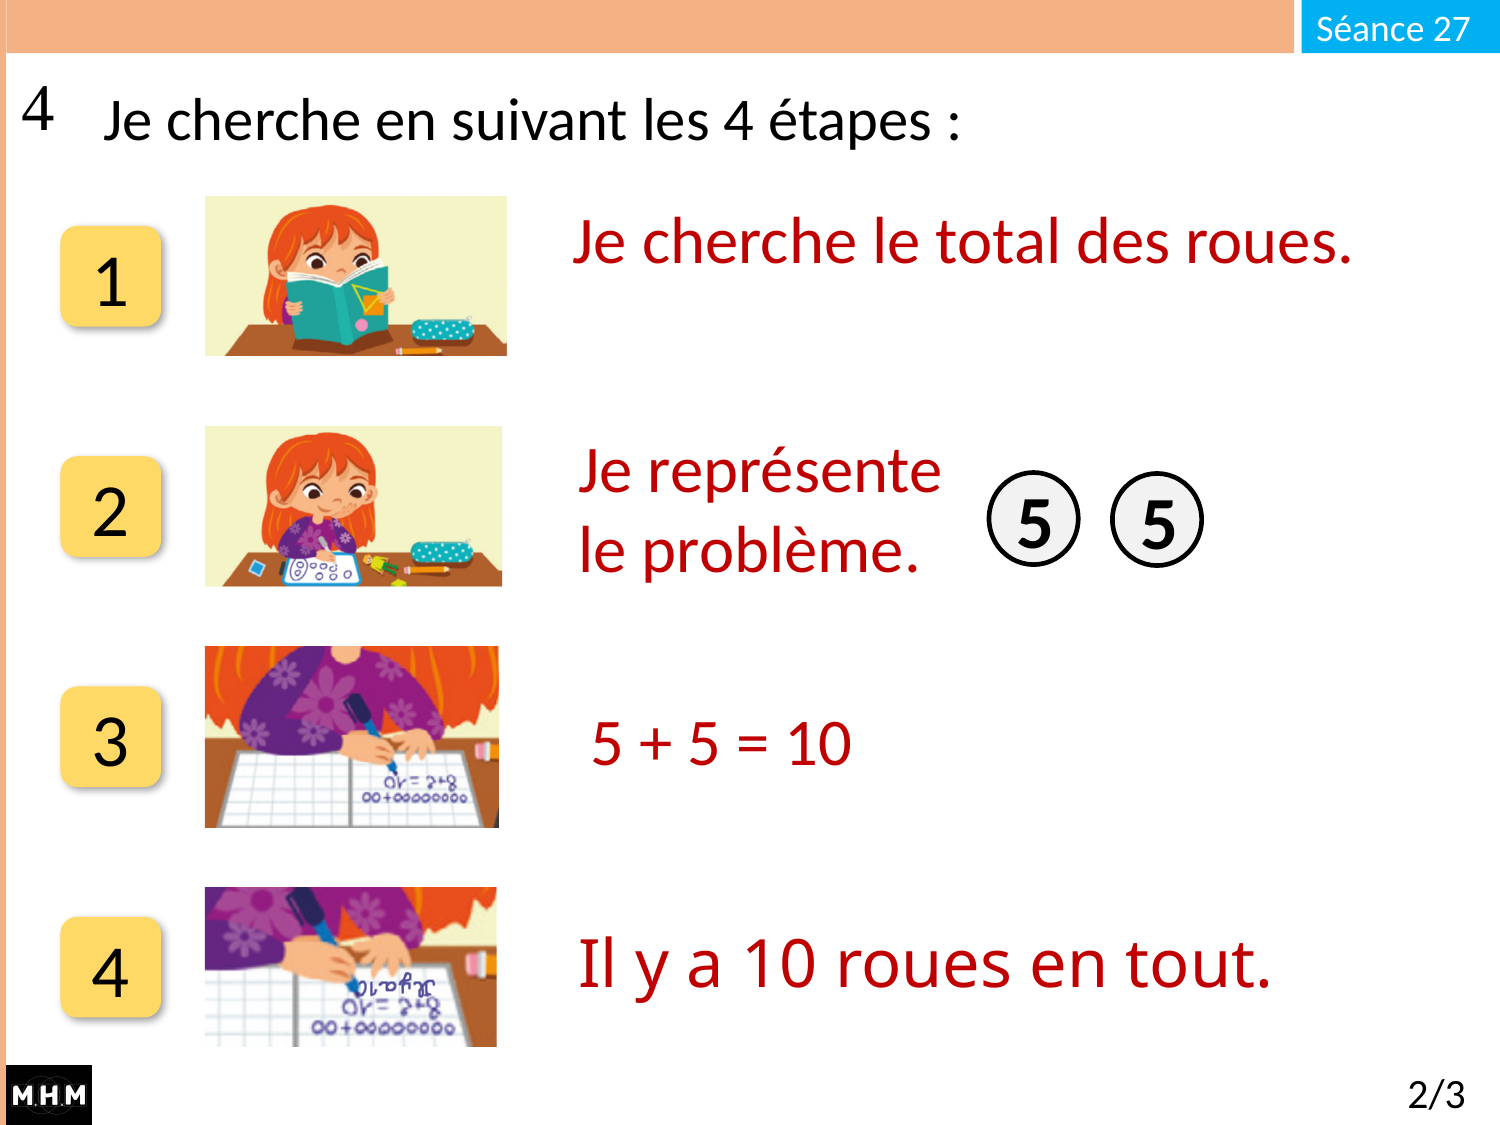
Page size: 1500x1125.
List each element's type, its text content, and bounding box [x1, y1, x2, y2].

text_box 1 [59, 224, 163, 328]
text_box Je représente le problème. [563, 418, 1415, 593]
picture [204, 646, 499, 828]
text_box Je cherche le total des roues. [558, 189, 1458, 285]
text_box 5 [1111, 472, 1203, 567]
picture [204, 196, 515, 356]
text_box Il y a 10 roues en tout. [563, 913, 1415, 1009]
text_box 2 [59, 455, 163, 558]
text_box 5 + 5 = 10 [575, 691, 1427, 786]
title Je cherche en suivant les 4 étapes : [88, 35, 1382, 161]
picture [204, 426, 503, 587]
text_box 4 [59, 915, 163, 1019]
text_box 3 [59, 685, 163, 789]
picture [6, 1065, 92, 1125]
list 2/3 [1373, 1064, 1500, 1125]
text_box 5 [987, 471, 1080, 566]
picture [204, 887, 497, 1047]
